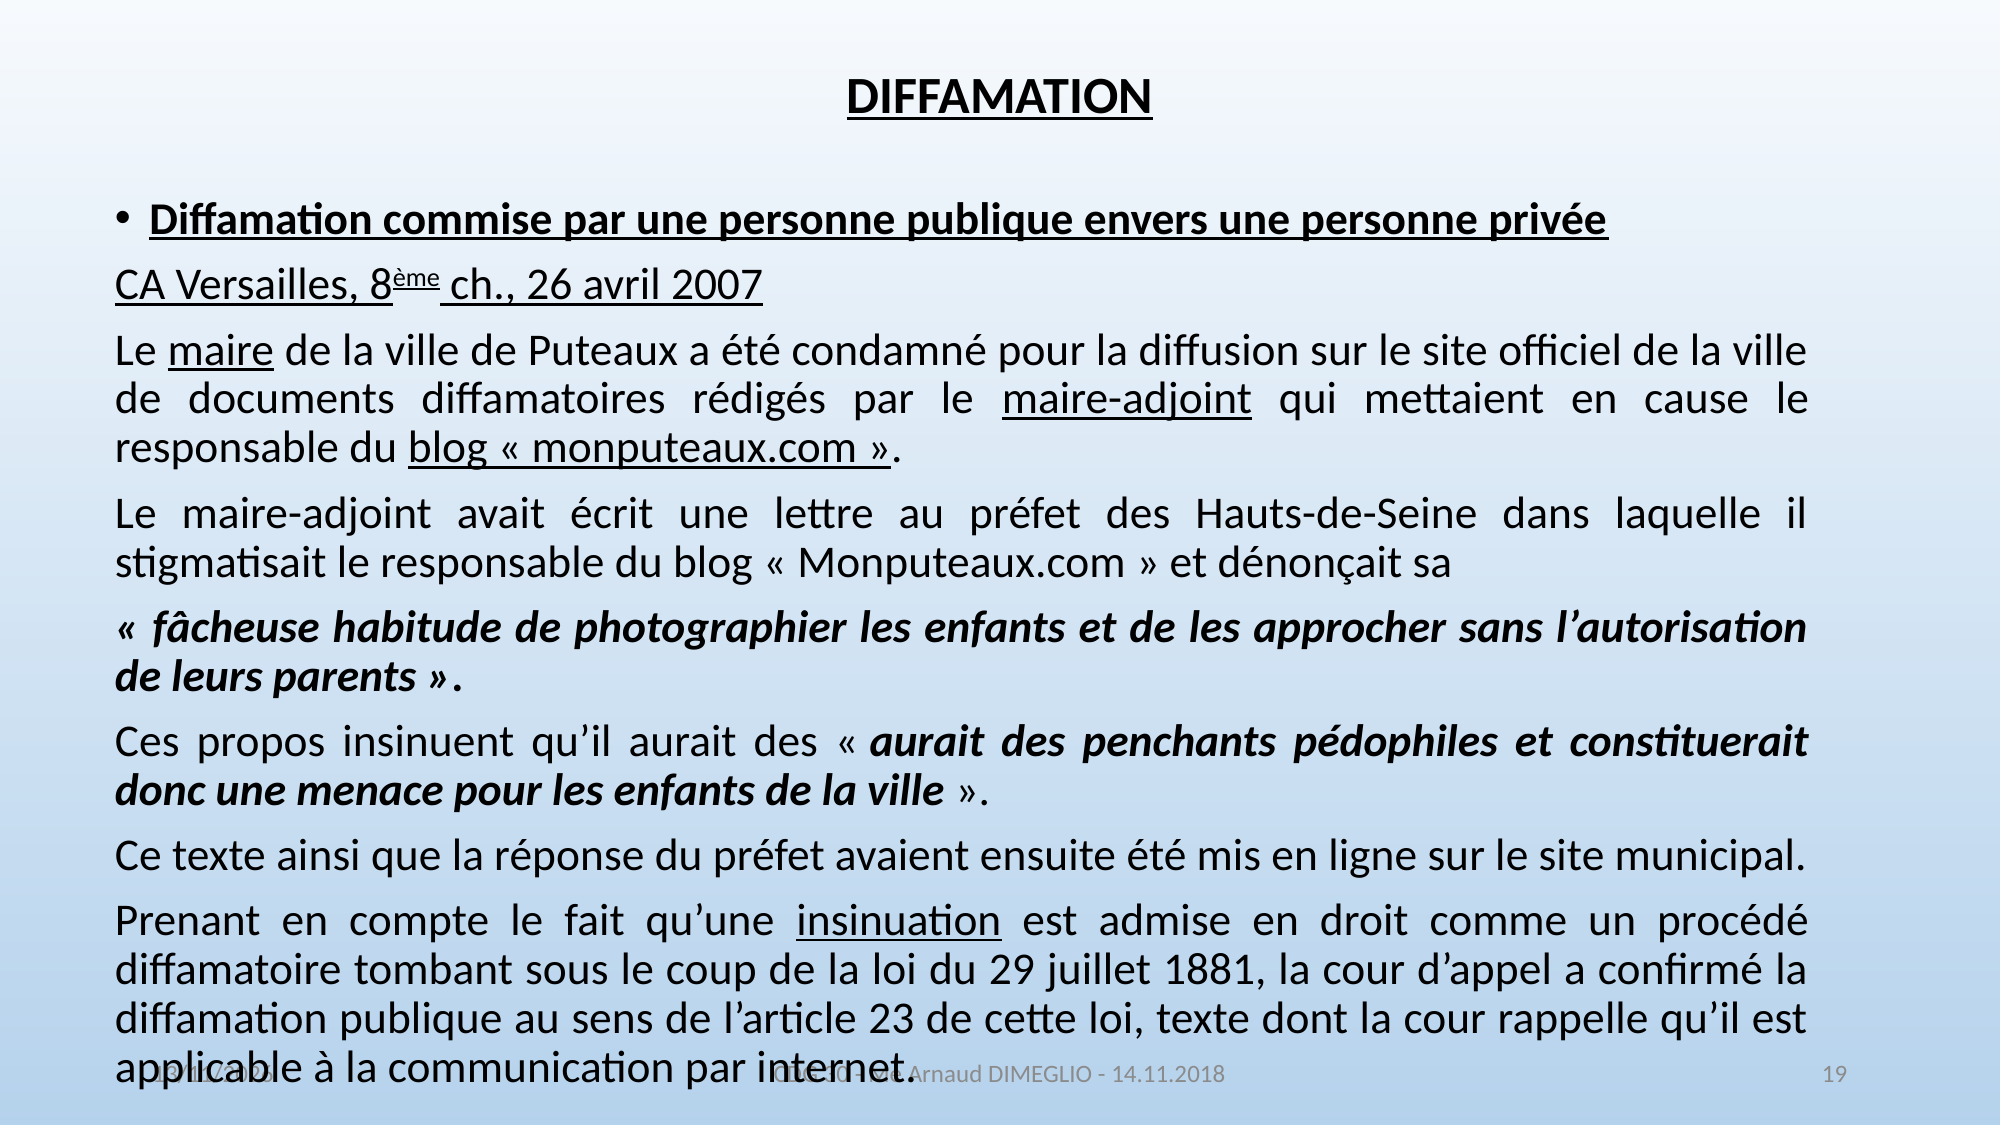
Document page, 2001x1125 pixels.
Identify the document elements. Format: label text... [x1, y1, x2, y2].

slide_number 19 [1412, 1042, 1863, 1103]
list Diffamation commise par une personne publique envers une personne privée CA Versailles, 8ème ch., 26 avril 2007 Le maire de la ville de Puteaux a été condamné pour la diffusion sur le site officiel de la ville de documents diffamatoires rédigés par le maire-adjoint qui mettaient en cause le responsable du blog « monputeaux.com ». Le maire-adjoint avait écrit une lettre au préfet des Hauts-de-Seine dans laquelle il stigmatisait le responsable du blog « Monputeaux.com » et dénonçait sa « fâcheuse habitude de photographier les enfants et de les approcher sans l’autorisation de leurs parents ». Ces propos insinuent qu’il aurait des « aurait des penchants pédophiles et constituerait donc une menace pour les enfants de la ville ». Ce texte ainsi que la réponse du préfet avaient ensuite été mis en ligne sur le site municipal. Prenant en compte le fait qu’une insinuation est admise en droit comme un procédé diffamatoire tombant sous le coup de la loi du 29 juillet 1881, la cour d’appel a confirmé la diffamation publique au sens de l’article 23 de cette loi, texte dont la cour rappelle qu’il est applicable à la communication par internet. [99, 187, 1825, 1125]
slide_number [137, 1042, 588, 1103]
footer CDG 30 - Me Arnaud DIMEGLIO - 14.11.2018 [662, 1042, 1338, 1103]
title DIFFAMATION [137, 59, 1863, 252]
